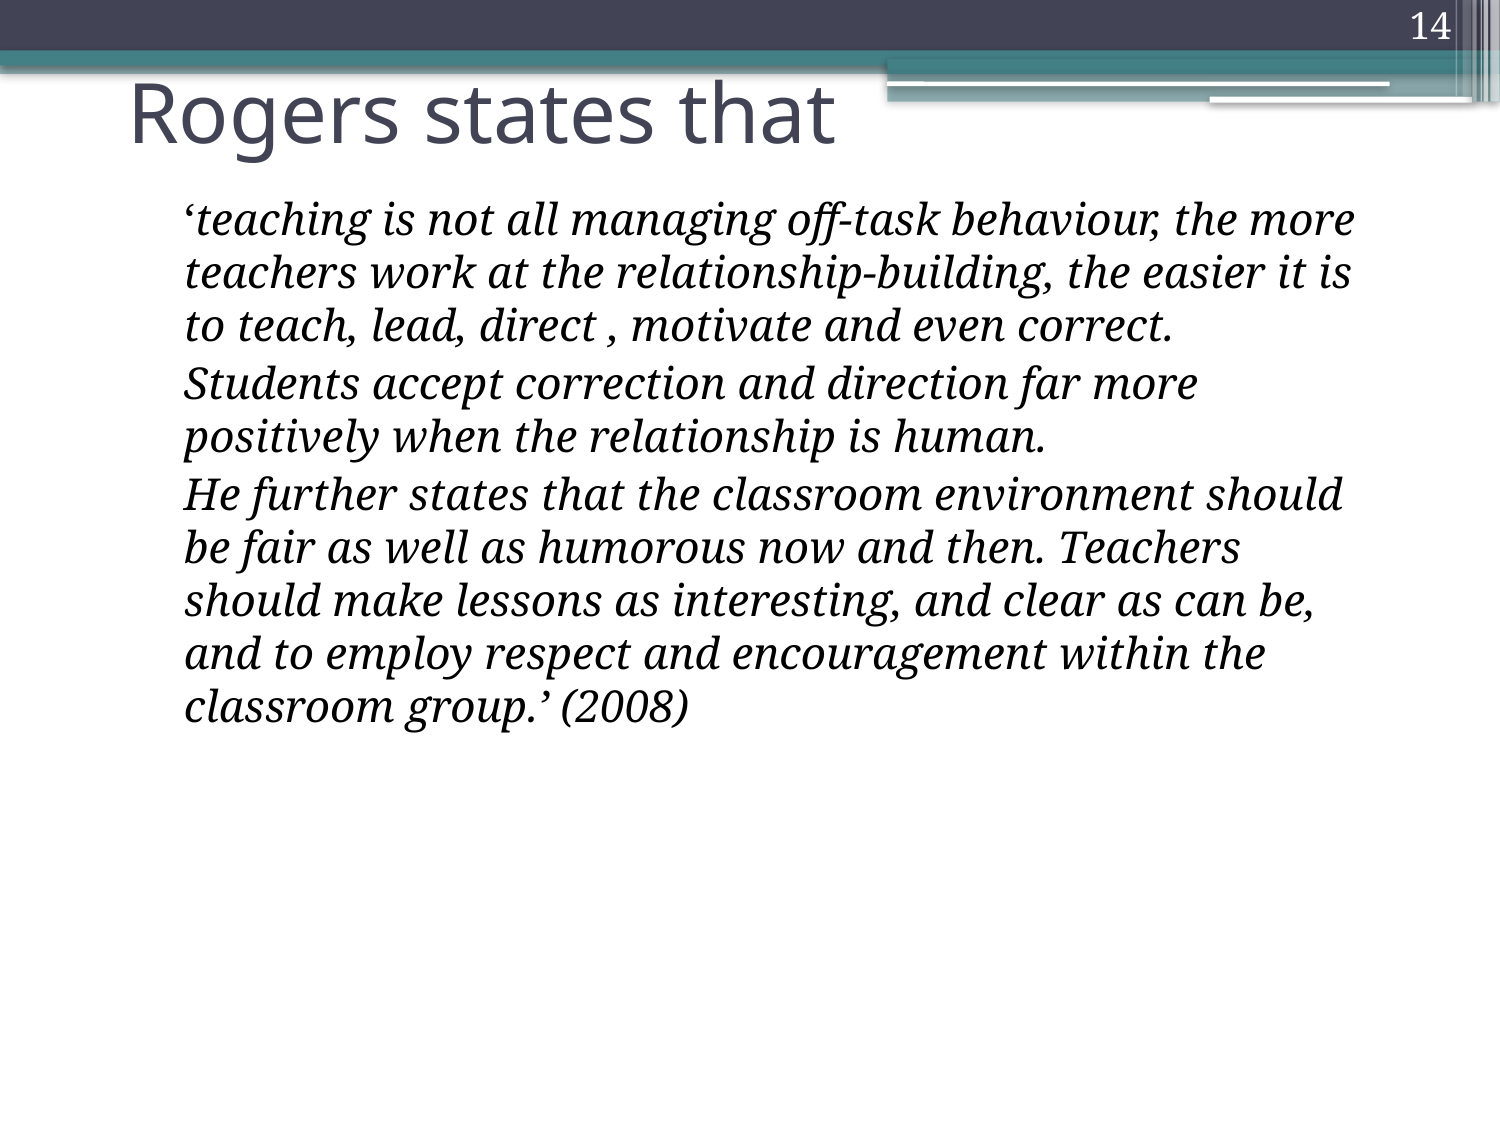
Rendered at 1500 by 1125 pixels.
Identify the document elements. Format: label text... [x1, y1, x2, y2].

list ‘teaching is not all managing off-task behaviour, the more teachers work at the relationship-building, the easier it is to teach, lead, direct , motivate and even correct. Students accept correction and direction far more positively when the relationship is human. He further states that the classroom environment should be fair as well as humorous now and then. Teachers should make lessons as interesting, and clear as can be, and to employ respect and encouragement within the classroom group.’ (2008) [112, 184, 1375, 785]
title Rogers states that [112, 24, 1240, 184]
slide_number 14 [1341, 0, 1466, 61]
